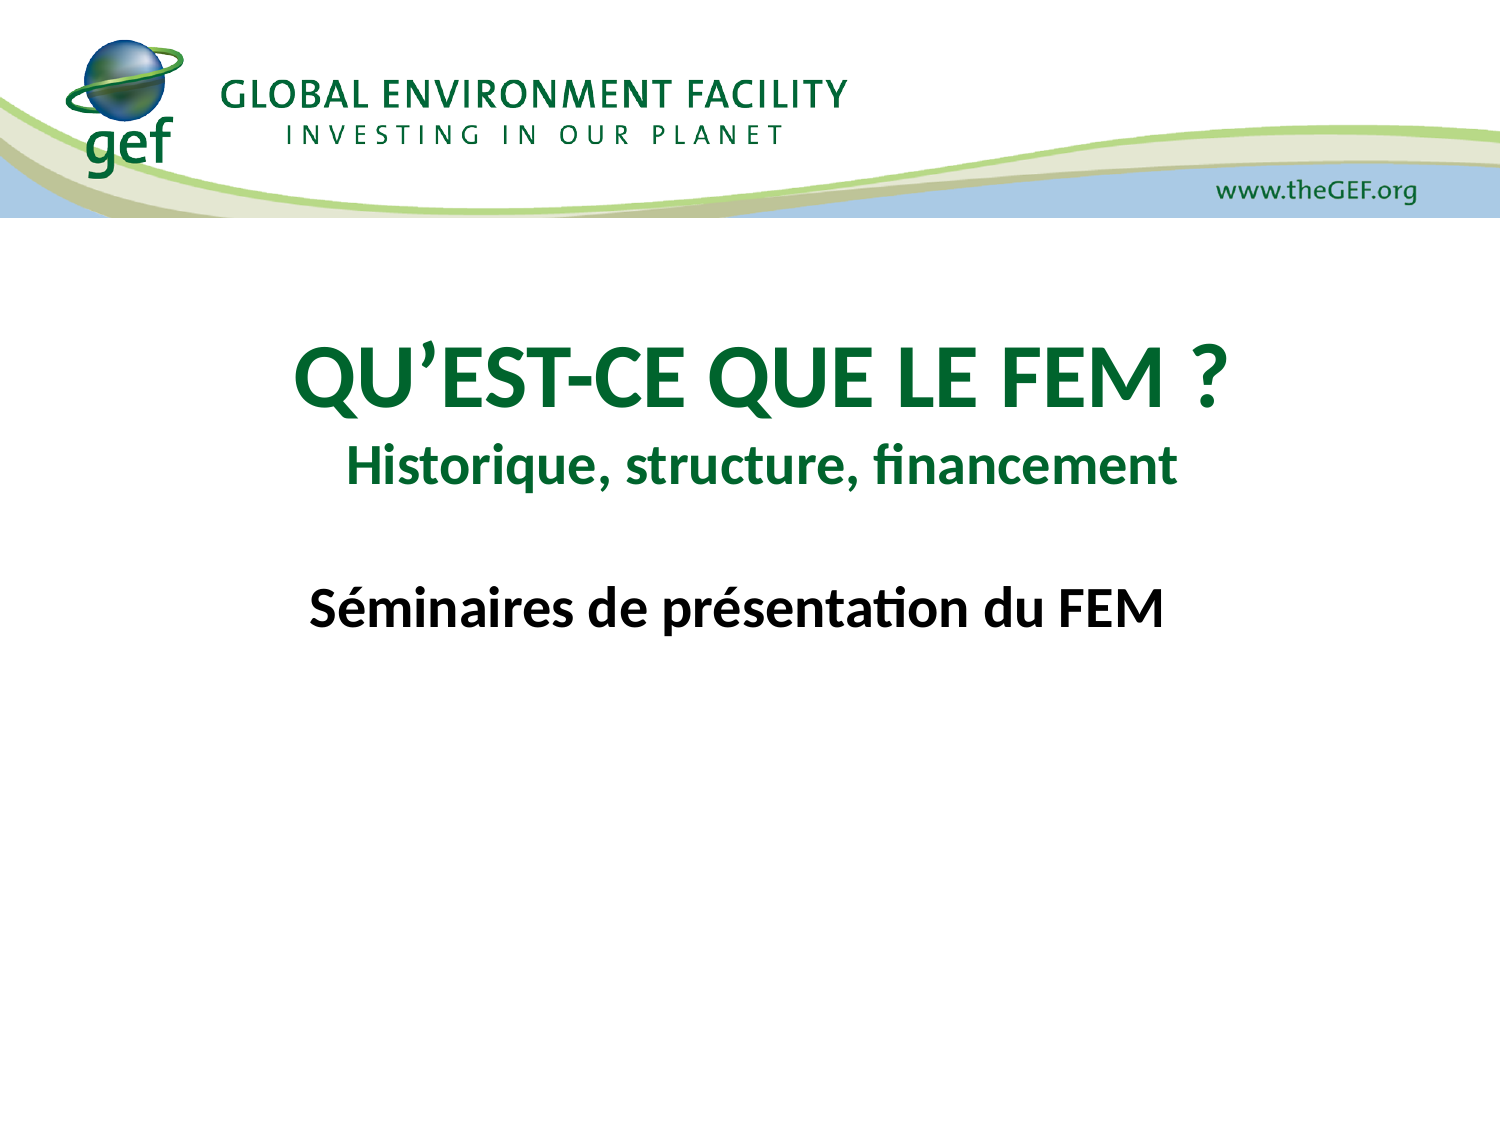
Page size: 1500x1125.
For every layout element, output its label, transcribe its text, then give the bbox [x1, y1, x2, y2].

subtitle Séminaires de présentation du FEM [212, 574, 1263, 1038]
title QU’EST-CE QUE LE FEM ? Historique, structure, financement [87, 312, 1438, 501]
picture [0, 12, 1500, 218]
